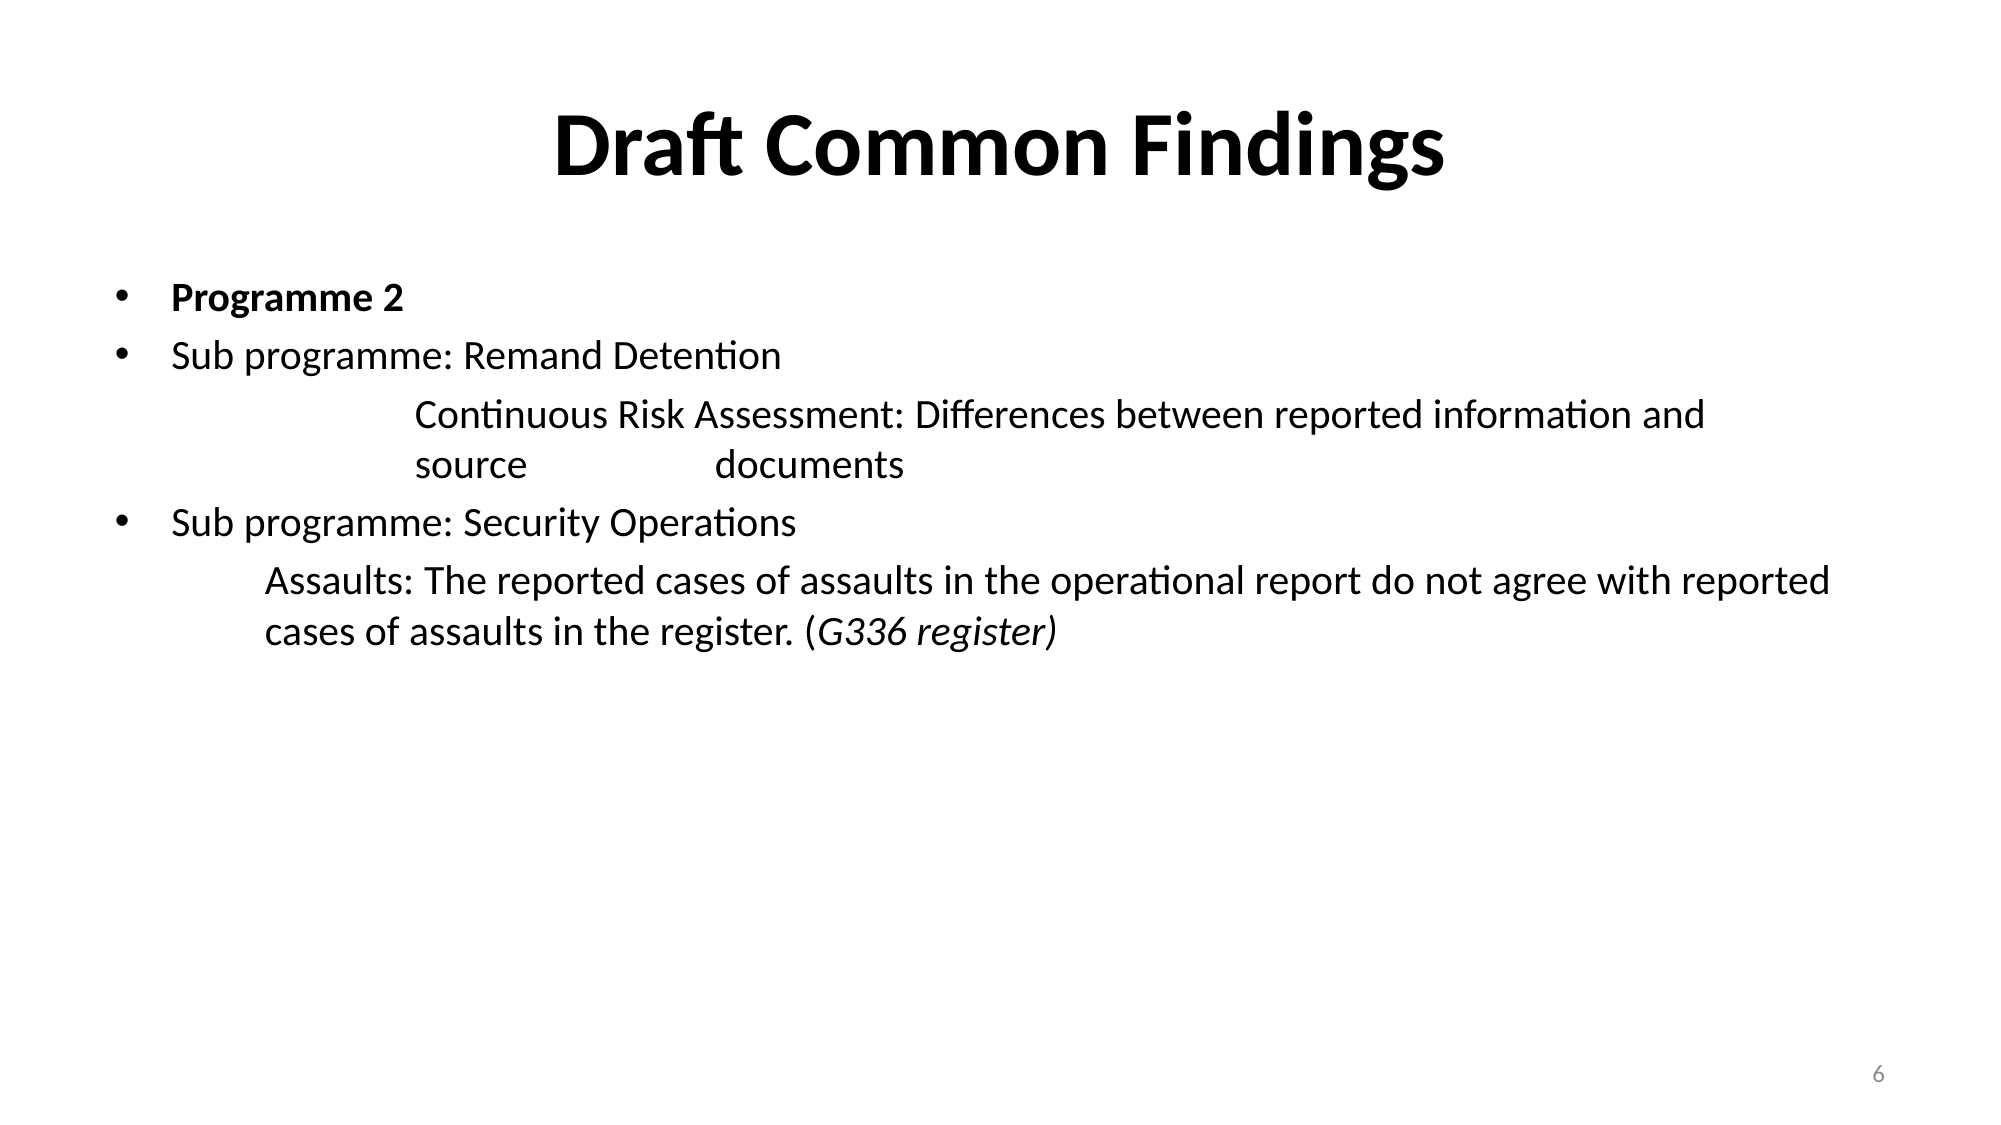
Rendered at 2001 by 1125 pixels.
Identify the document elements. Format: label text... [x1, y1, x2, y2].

slide_number 6 [1433, 1042, 1900, 1103]
title Draft Common Findings [99, 45, 1900, 233]
list Programme 2 Sub programme: Remand Detention Continuous Risk Assessment: Differences between reported information and source documents Sub programme: Security Operations Assaults: The reported cases of assaults in the operational report do not agree with reported cases of assaults in the register. (G336 register) [99, 262, 1900, 1005]
